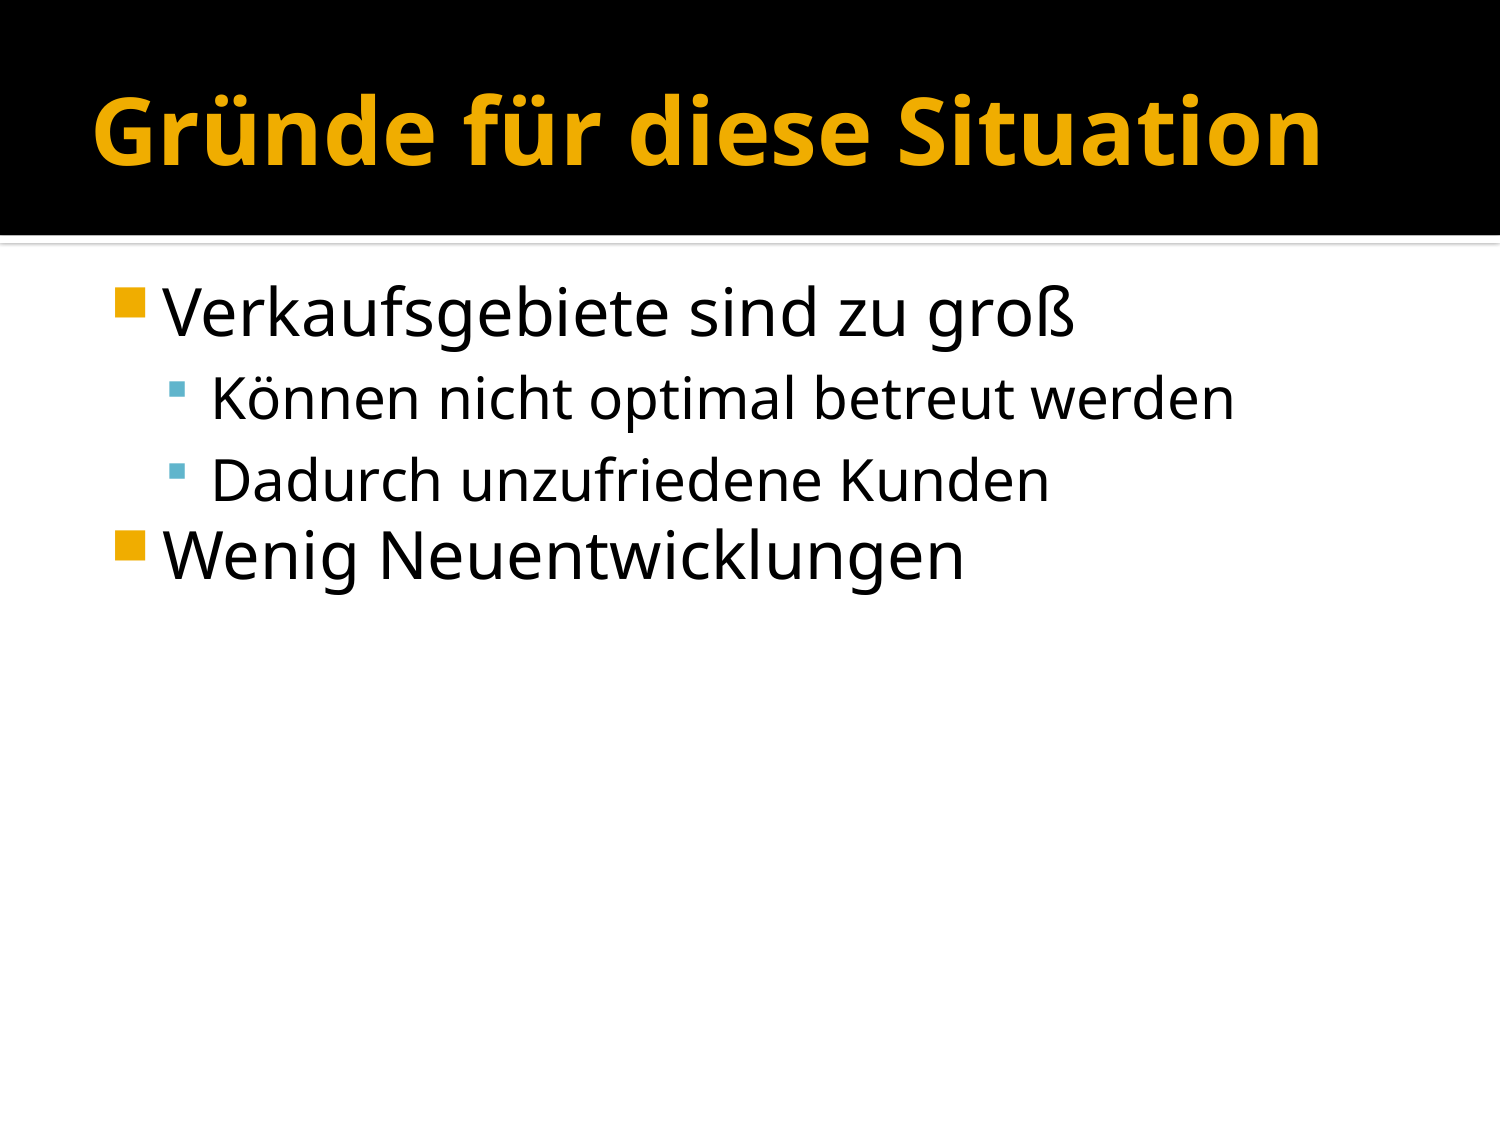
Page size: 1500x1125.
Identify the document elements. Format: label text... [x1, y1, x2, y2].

title Gründe für diese Situation [75, 24, 1425, 231]
list Verkaufsgebiete sind zu groß Können nicht optimal betreut werden Dadurch unzufriedene Kunden Wenig Neuentwicklungen [75, 262, 1425, 1034]
